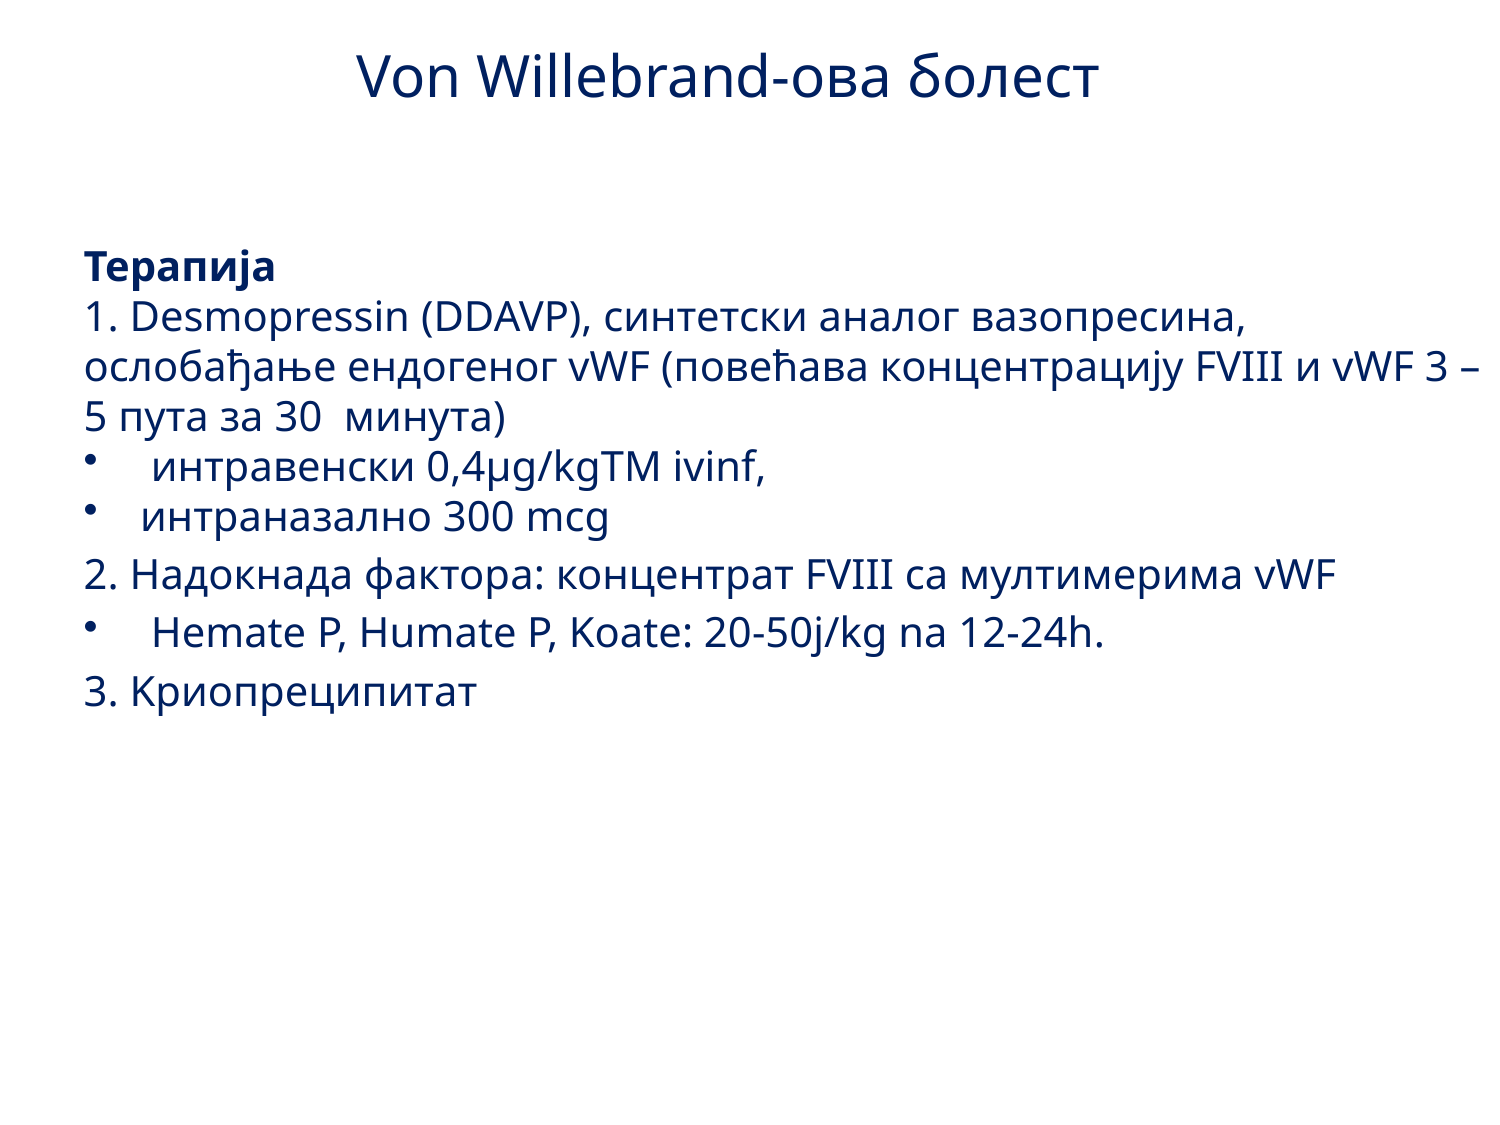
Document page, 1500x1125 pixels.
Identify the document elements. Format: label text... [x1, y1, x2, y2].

title Von Willebrand-ова бoлест [53, 0, 1404, 149]
list Терапија 1. Desmopressin (DDAVP), синтетски аналог вазопресина, ослобађање ендогеног vWF (повeћава концентрацију FVIII и vWF 3 – 5 пута за 30 минута) интравенски 0,4μg/kgTM ivinf, интраназално 300 mcg 2. Надокнада фактора: концентрат FVIII са мултимерима vWF Hemate P, Humate P, Koate: 20-50j/kg na 12-24h. 3. Kриопреципитат [68, 231, 1500, 677]
